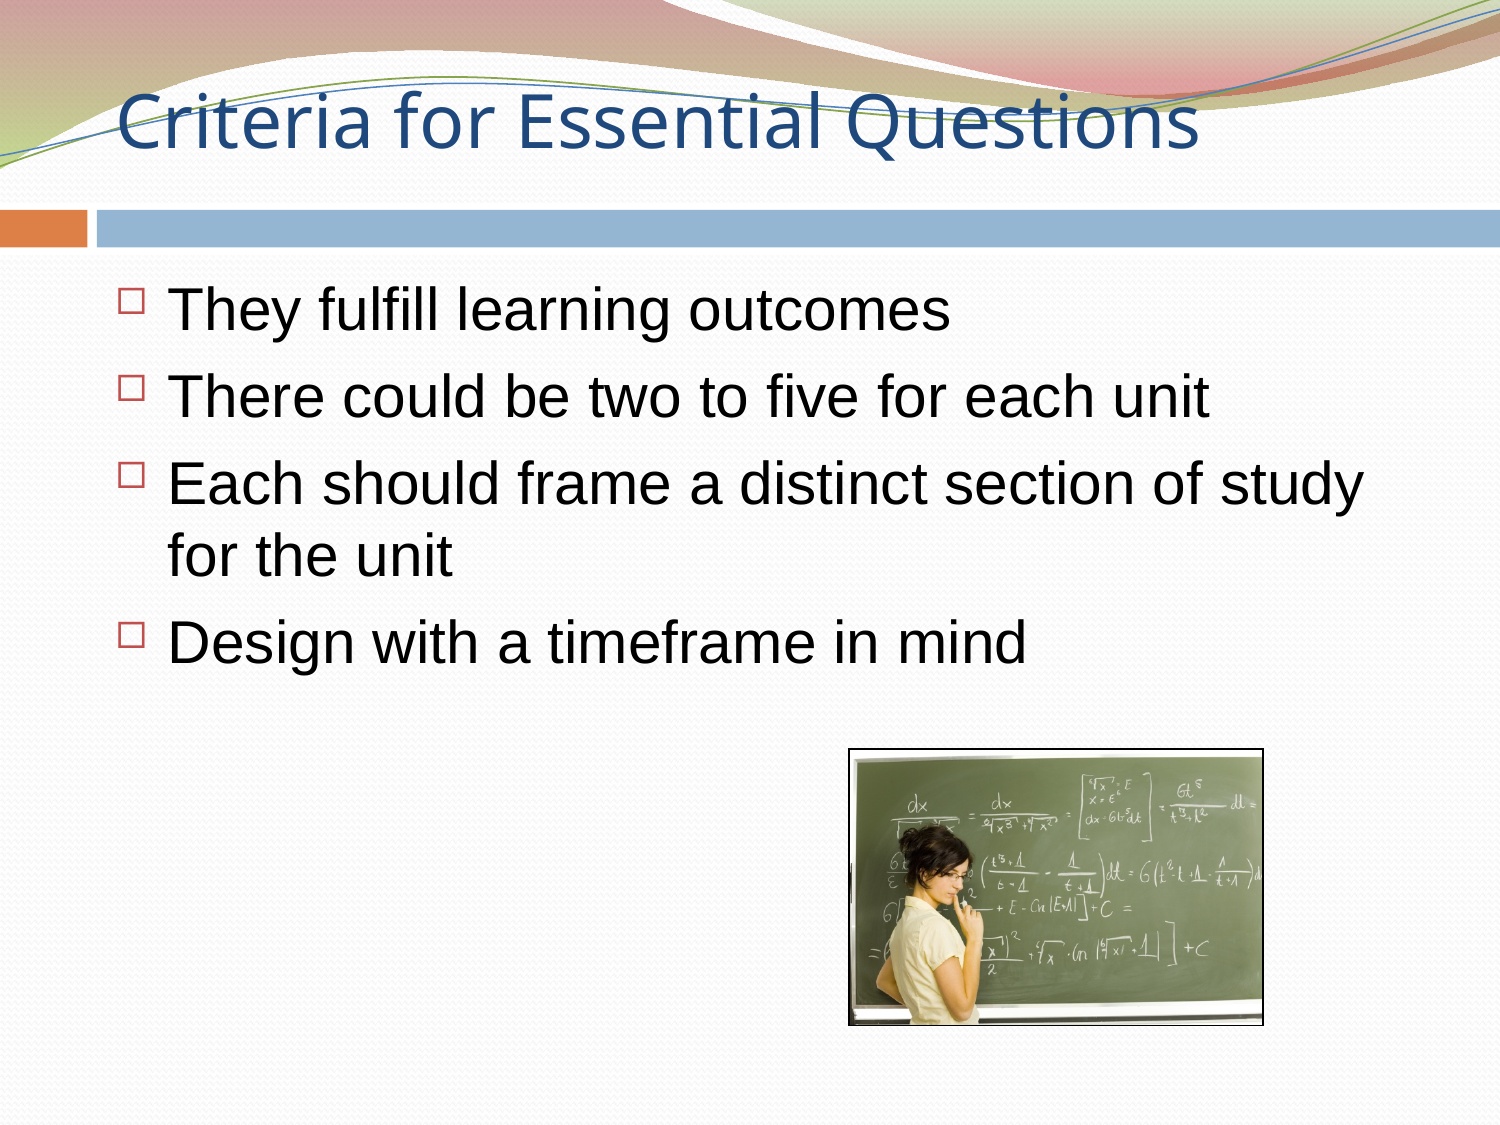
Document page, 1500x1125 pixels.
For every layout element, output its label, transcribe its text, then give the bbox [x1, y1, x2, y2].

text_box They fulfill learning outcomes There could be two to five for each unit Each should frame a distinct section of study for the unit Design with a timeframe in mind [100, 262, 1438, 1000]
text_box [0, 199, 1500, 258]
text_box Criteria for Essential Questions [100, 37, 1438, 200]
text_box [96, 209, 1500, 248]
text_box [0, 209, 88, 248]
picture [849, 749, 1263, 1026]
